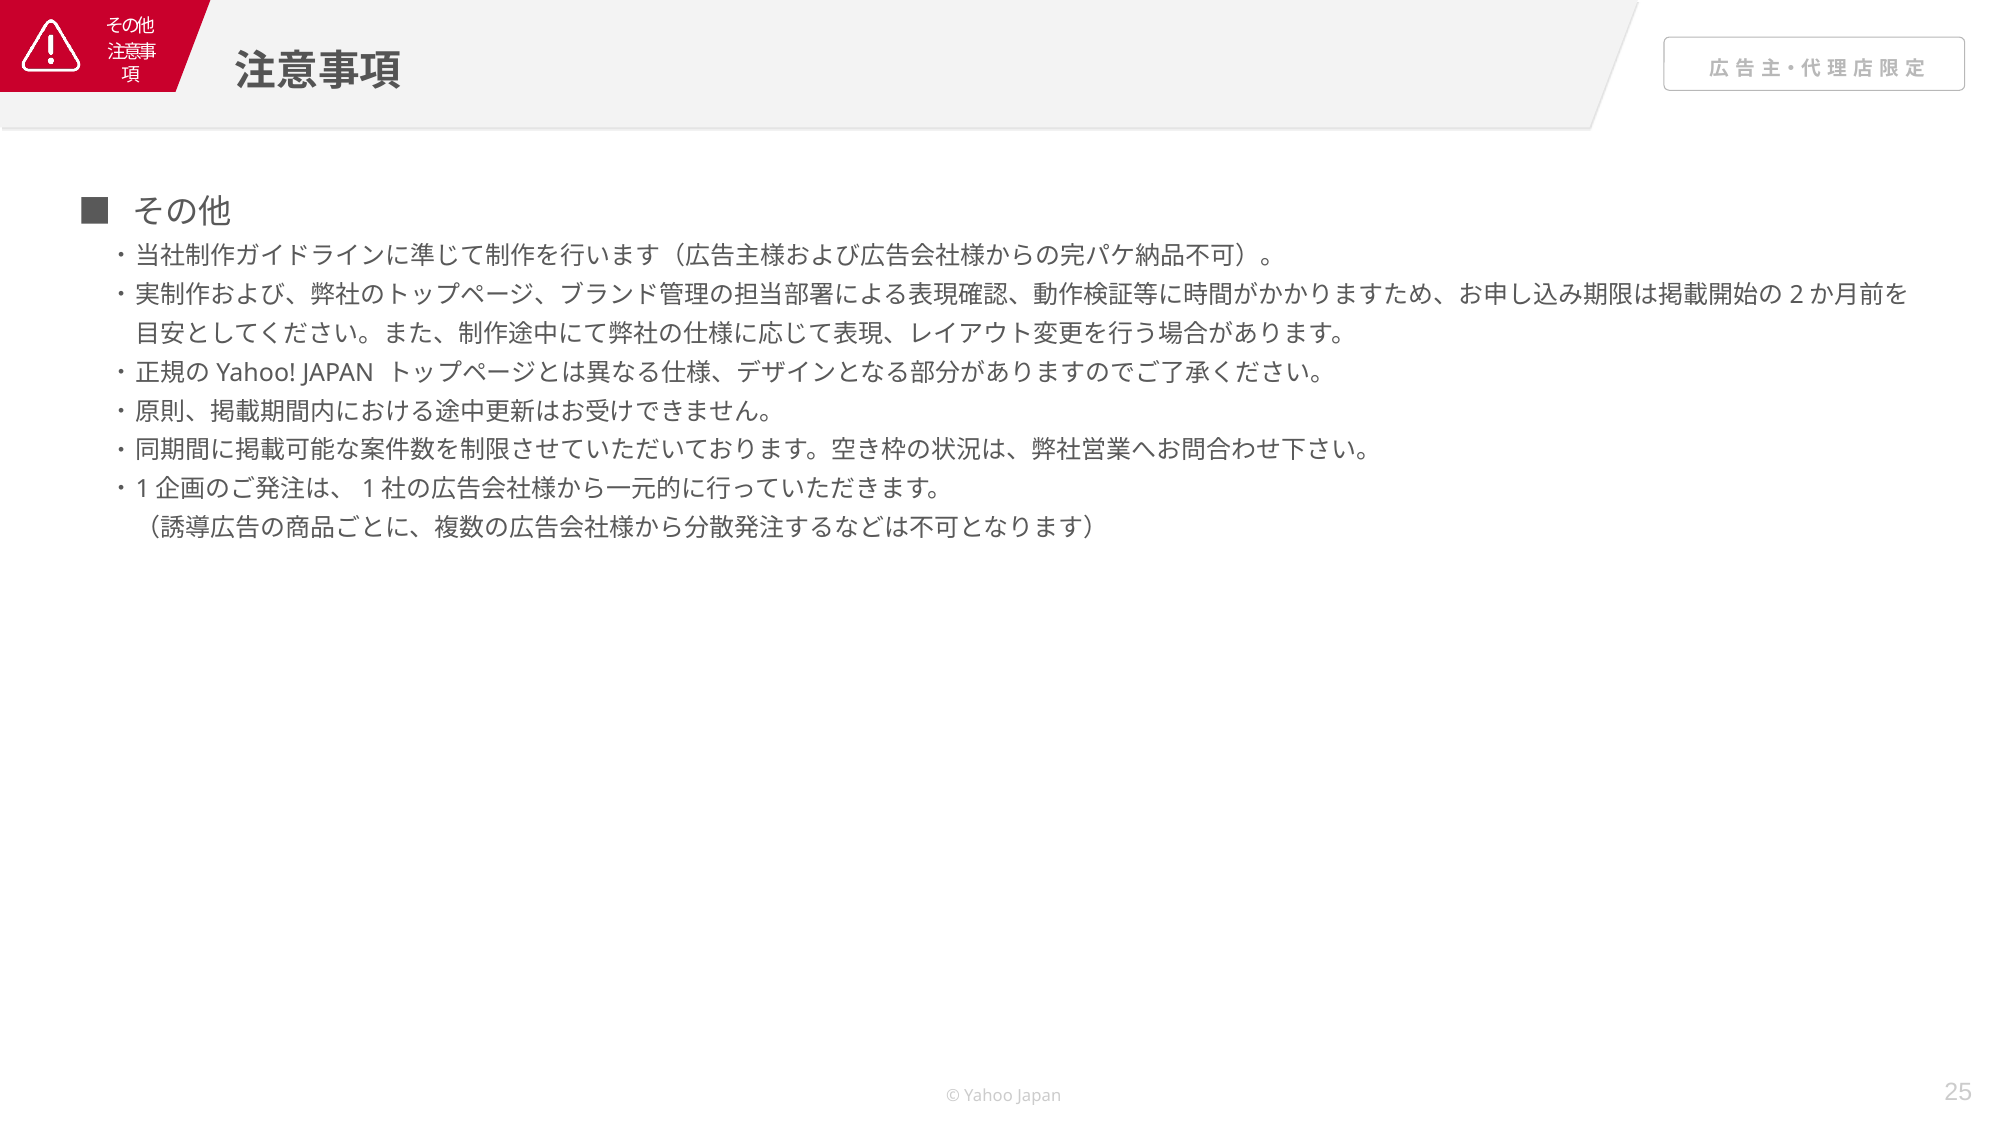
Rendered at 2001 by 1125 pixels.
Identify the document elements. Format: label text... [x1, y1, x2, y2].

list 注意事項 [234, 41, 1570, 97]
text_box ■ その他 当社制作ガイドラインに準じて制作を行います（広告主様および広告会社様からの完パケ納品不可）。 実制作および、弊社のトップページ、ブランド管理の担当部署による表現確認、動作検証等に時間がかかりますため、お申し込み期限は掲載開始の2か月前を目安としてください。また、制作途中にて弊社の仕様に応じて表現、レイアウト変更を行う場合があります。 正規のYahoo! JAPAN トップページとは異なる仕様、デザインとなる部分がありますのでご了承ください。 原則、掲載期間内における途中更新はお受けできません。 同期間に掲載可能な案件数を制限させていただいております。空き枠の状況は、弊社営業へお問合わせ下さい。 1企画のご発注は、1社の広告会社様から一元的に行っていただきます。 （誘導広告の商品ごとに、複数の広告会社様から分散発注するなどは不可となります） [78, 178, 1922, 542]
picture [16, 12, 84, 80]
list その他 注意事項 [98, 12, 170, 81]
